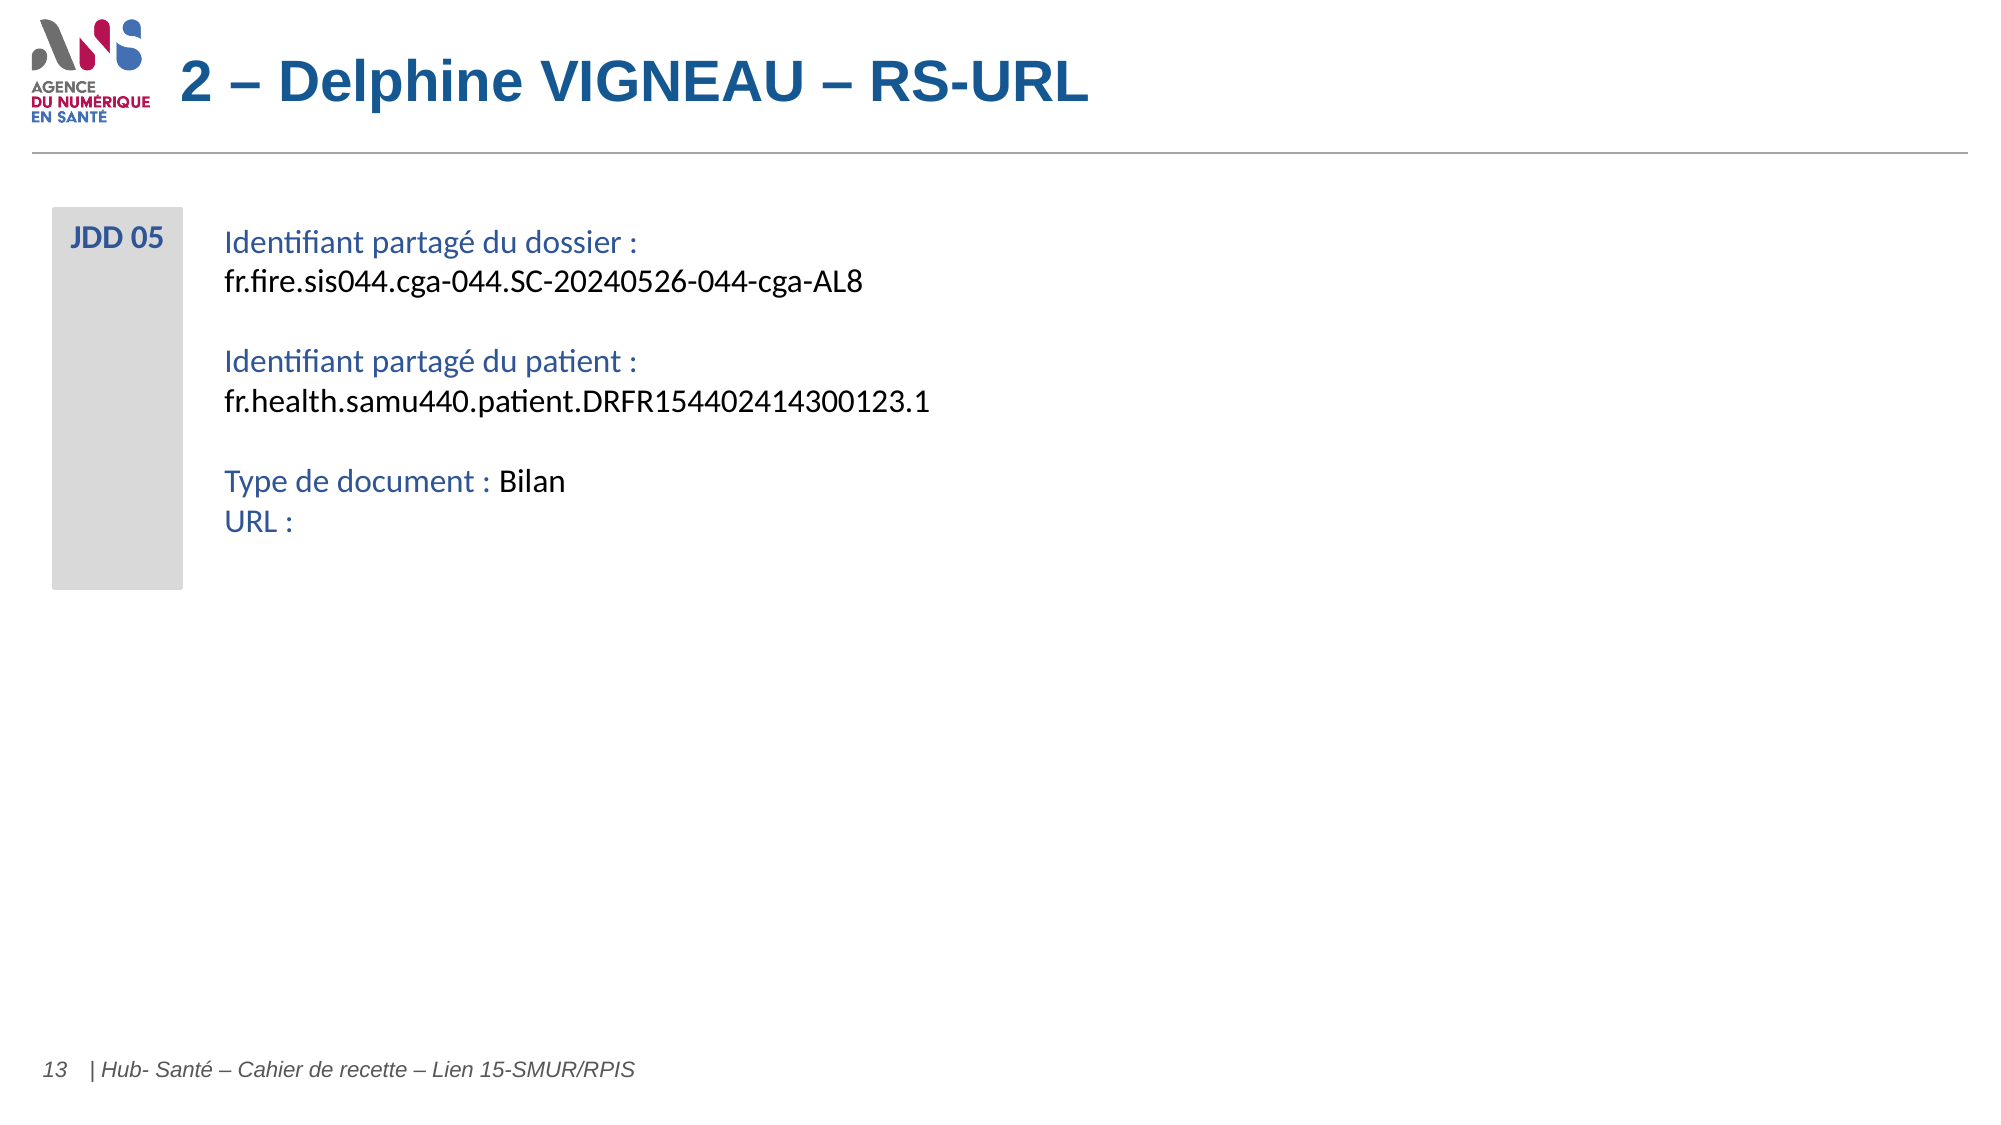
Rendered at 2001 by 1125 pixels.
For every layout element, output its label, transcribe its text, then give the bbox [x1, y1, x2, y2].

picture [31, 19, 150, 123]
slide_number 13 [23, 1038, 87, 1099]
title 2 – Delphine VIGNEAU – RS-URL [180, 19, 1945, 138]
text_box JDD 05 [52, 207, 183, 590]
footer | Hub- Santé – Cahier de recette – Lien 15-SMUR/RPIS [89, 1038, 1605, 1099]
text_box Identifiant partagé du dossier : fr.fire.sis044.cga-044.SC-20240526-044-cga-AL8 Identifiant partagé du patient : fr.health.samu440.patient.DRFR154402414300123.1 Type de document : Bilan URL : [209, 212, 1257, 547]
